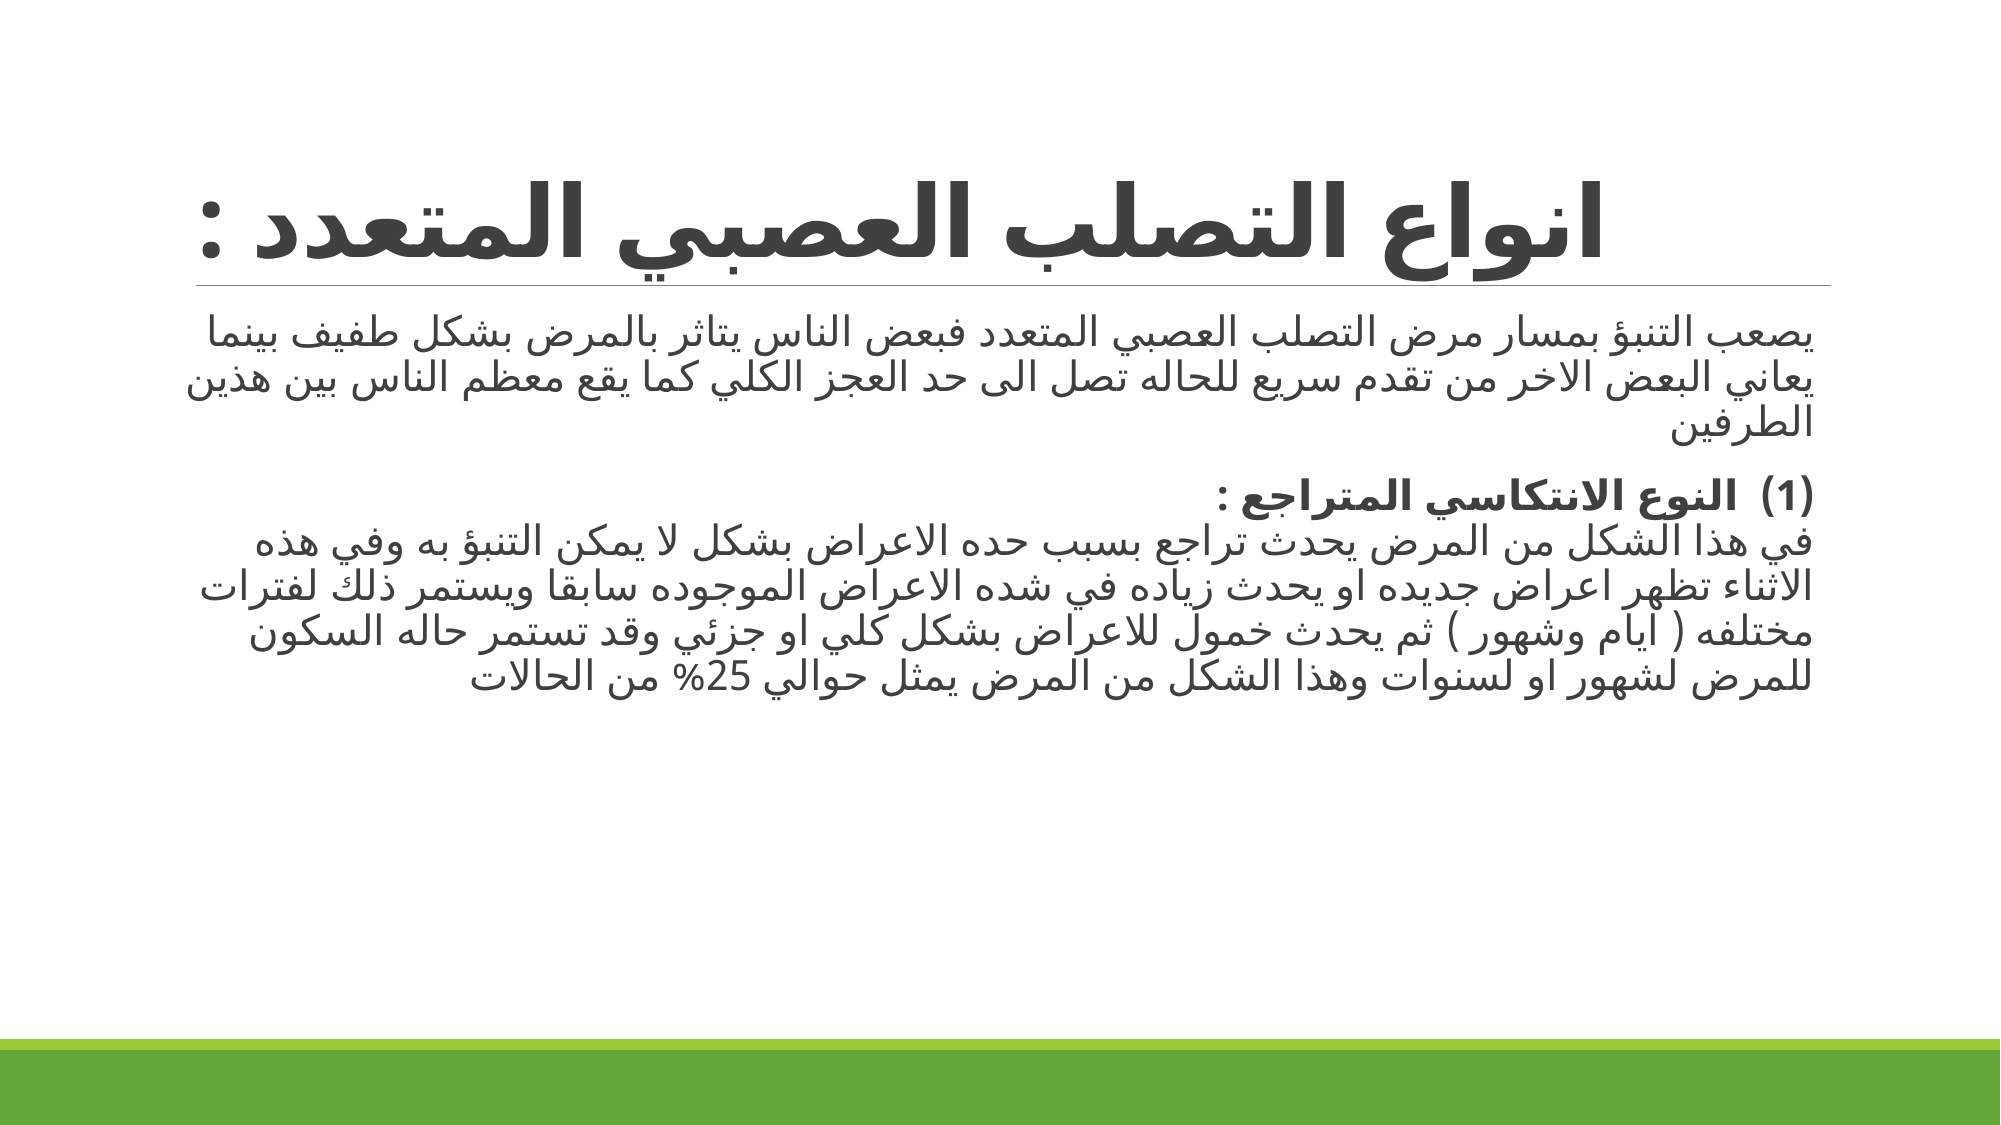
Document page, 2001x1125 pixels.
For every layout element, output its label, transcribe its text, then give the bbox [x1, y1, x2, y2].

list يصعب التنبؤ بمسار مرض التصلب العصبي المتعدد فبعض الناس يتاثر بالمرض بشكل طفيف بينما يعاني البعض الاخر من تقدم سريع للحاله تصل الى حد العجز الكلي كما يقع معظم الناس بين هذين الطرفين (1) النوع الانتكاسي المتراجع : في هذا الشكل من المرض يحدث تراجع بسبب حده الاعراض بشكل لا يمكن التنبؤ به وفي هذه الاثناء تظهر اعراض جديده او يحدث زياده في شده الاعراض الموجوده سابقا ويستمر ذلك لفترات مختلفه ( ايام وشهور ) ثم يحدث خمول للاعراض بشكل كلي او جزئي وقد تستمر حاله السكون للمرض لشهور او لسنوات وهذا الشكل من المرض يمثل حوالي 25% من الحالات [180, 302, 1830, 963]
title انواع التصلب العصبي المتعدد : [180, 47, 1830, 285]
